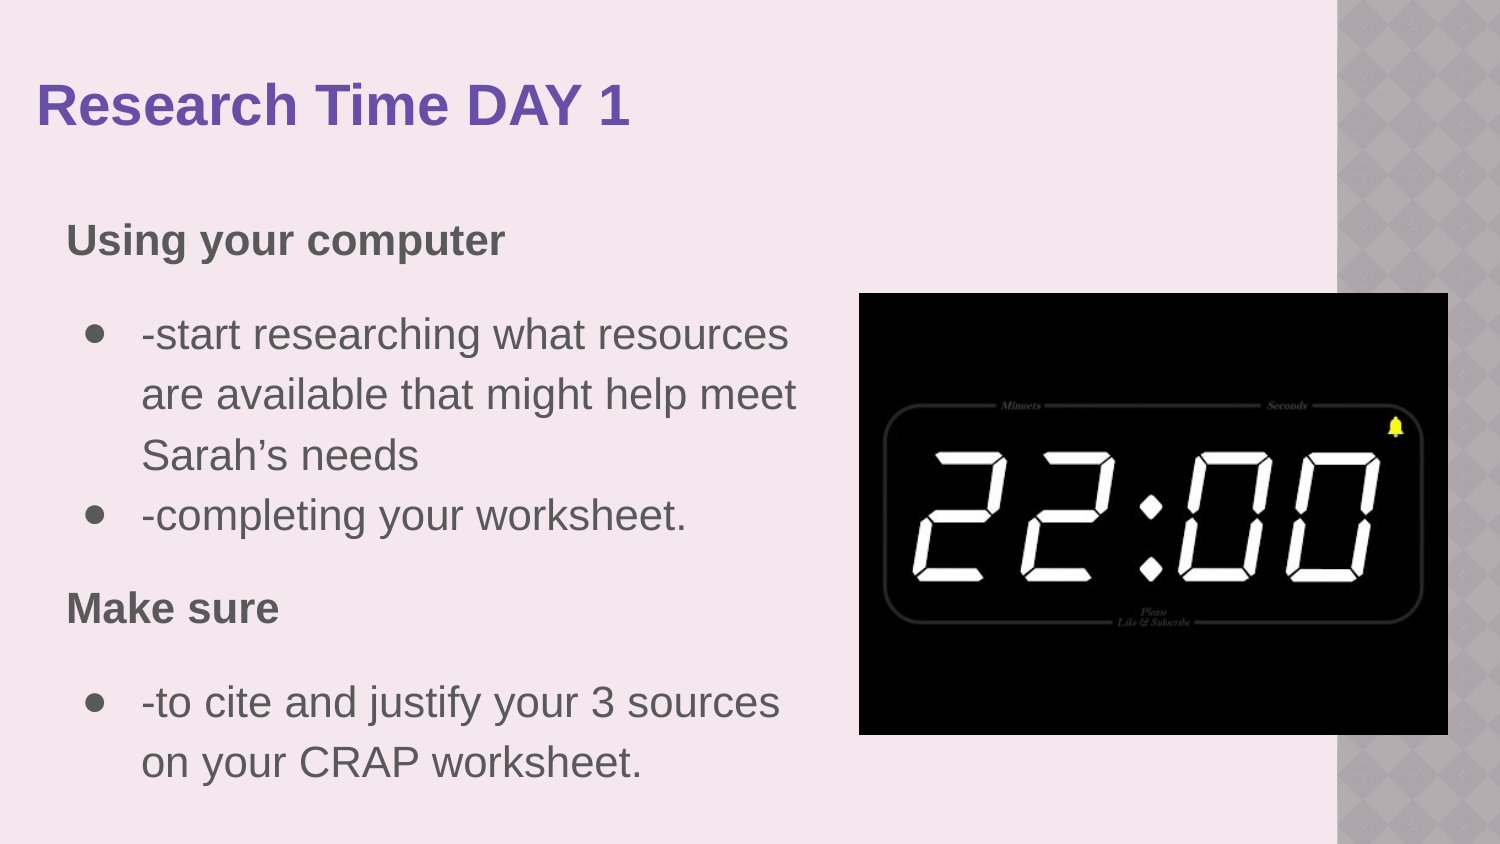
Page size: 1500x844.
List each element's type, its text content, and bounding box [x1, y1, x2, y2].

text_box Using your computer -start researching what resources are available that might help meet Sarah’s needs -completing your worksheet. Make sure -to cite and justify your 3 sources on your CRAP worksheet. [51, 188, 826, 817]
text_box Research Time DAY 1 [21, 52, 1419, 147]
picture [859, 293, 1448, 735]
